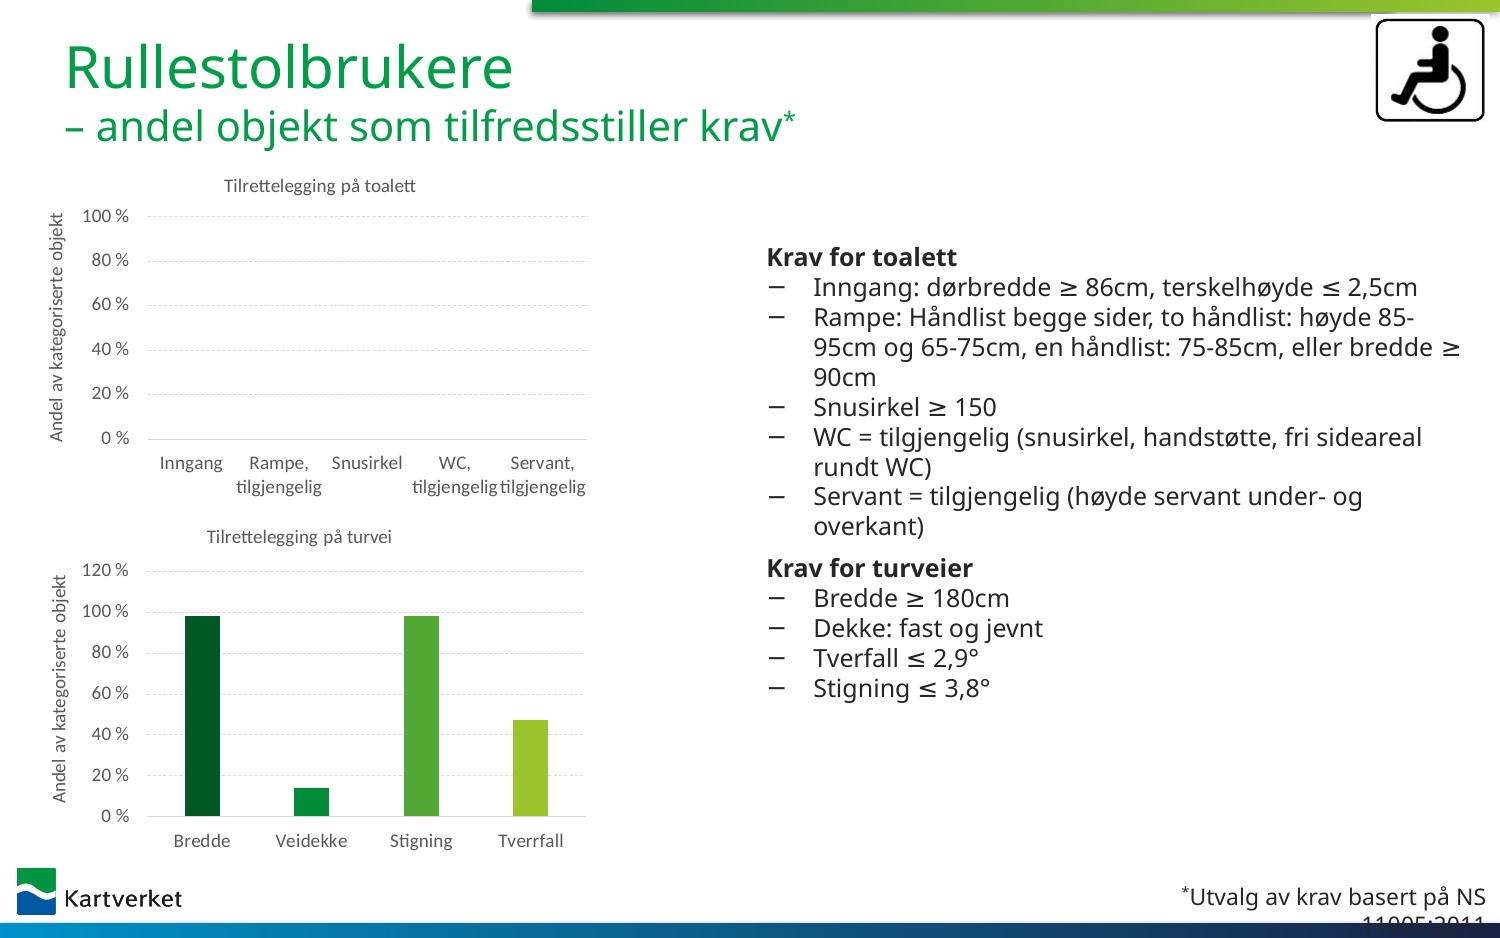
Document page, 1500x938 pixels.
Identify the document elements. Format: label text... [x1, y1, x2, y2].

text_box *Utvalg av krav basert på NS 11005:2011 [1068, 873, 1500, 938]
picture [41, 520, 597, 859]
picture [1371, 13, 1491, 127]
text_box Krav for toalett Inngang: dørbredde ≥ 86cm, terskelhøyde ≤ 2,5cm Rampe: Håndlist begge sider, to håndlist: høyde 85-95cm og 65-75cm, en håndlist: 75-85cm, eller bredde ≥ 90cm Snusirkel ≥ 150 WC = tilgjengelig (snusirkel, handstøtte, fri sideareal rundt WC) Servant = tilgjengelig (høyde servant under- og overkant) [751, 234, 1483, 545]
text_box Krav for turveier Bredde ≥ 180cm Dekke: fast og jevnt Tverfall ≤ 2,9° Stigning ≤ 3,8° [751, 545, 1483, 710]
picture [41, 166, 598, 505]
text_box Rullestolbrukere – andel objekt som tilfredsstiller krav* [49, 14, 1431, 158]
